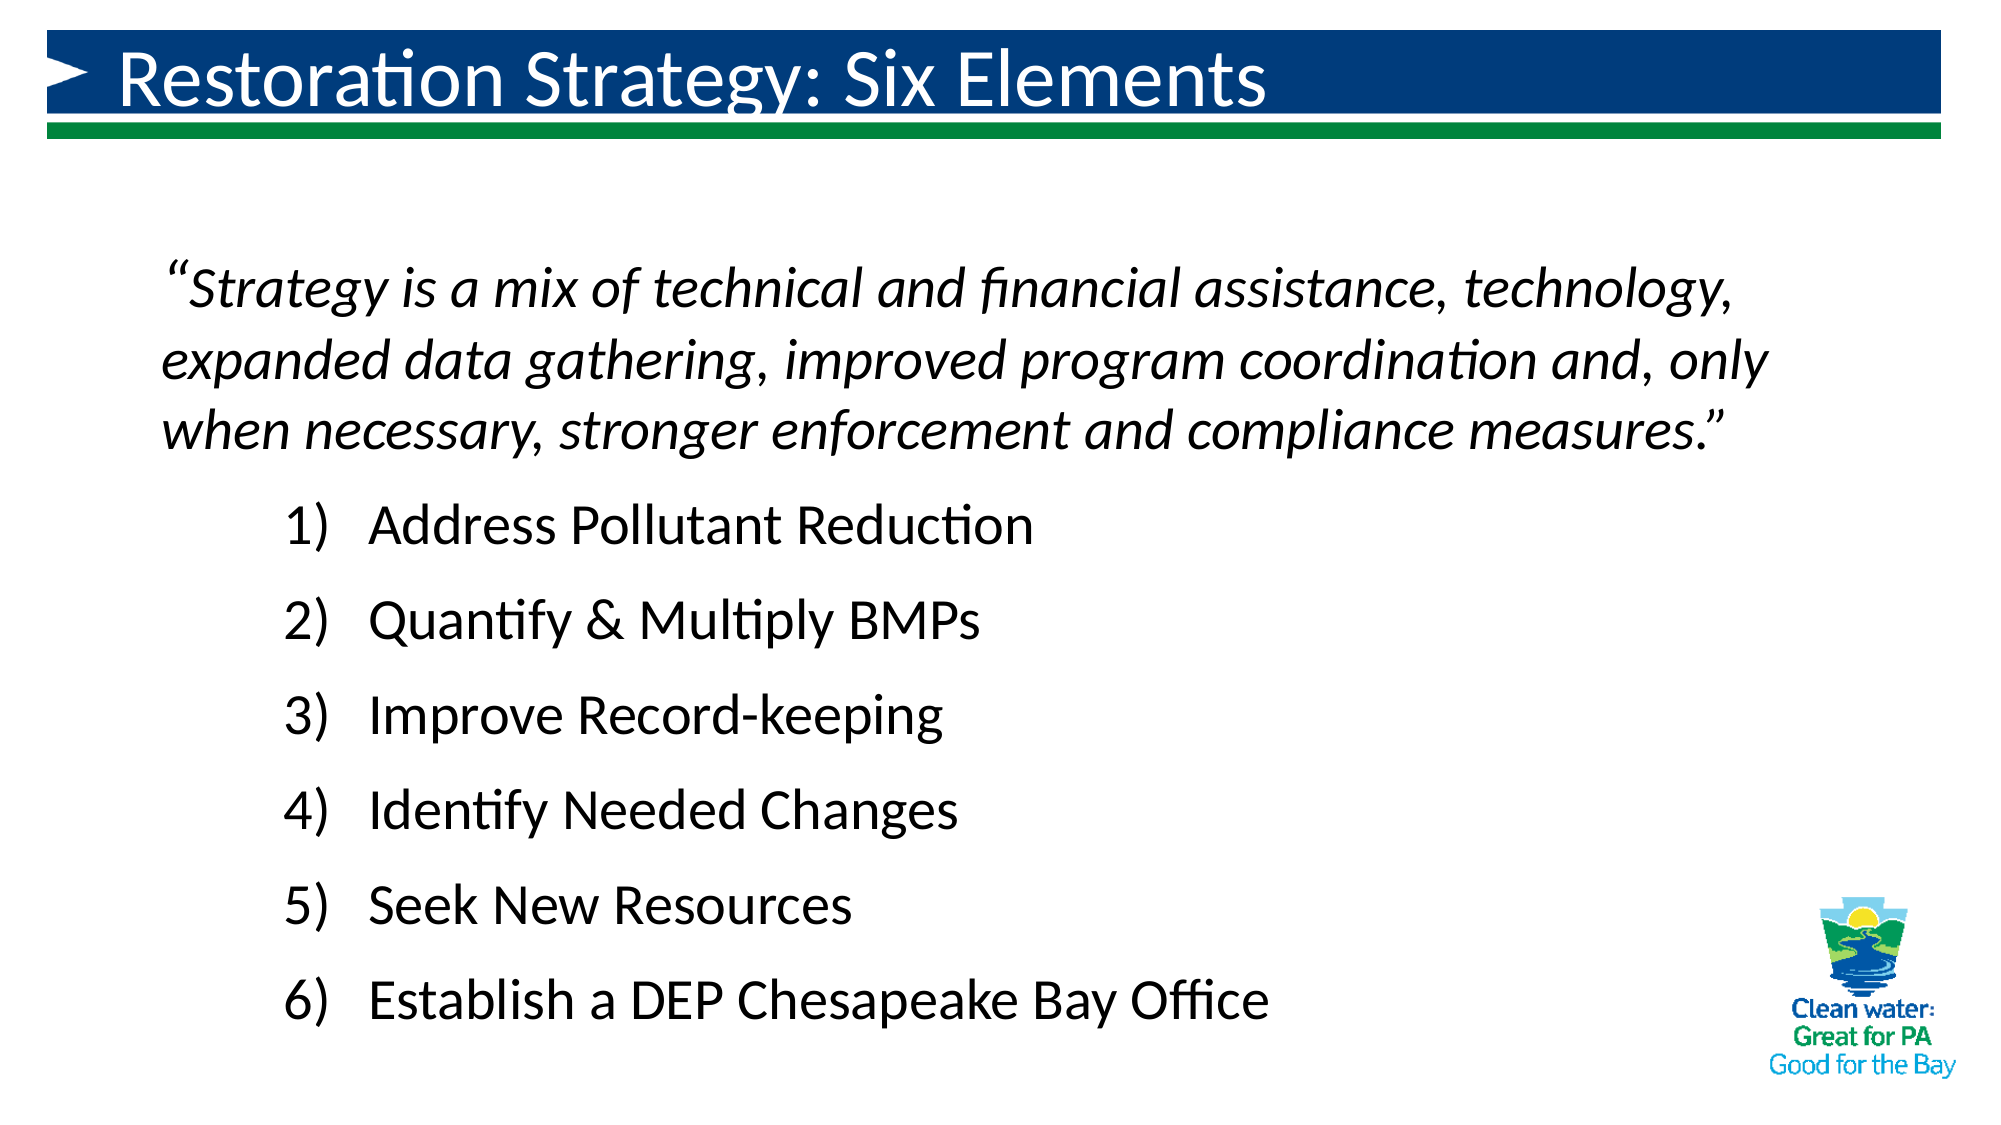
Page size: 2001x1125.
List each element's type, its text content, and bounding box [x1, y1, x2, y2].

slide_number 7 [1412, 1042, 1863, 1103]
text_box “Strategy is a mix of technical and financial assistance, technology, expanded data gathering, improved program coordination and, only when necessary, stronger enforcement and compliance measures.” Address Pollutant Reduction Quantify & Multiply BMPs Improve Record-keeping Identify Needed Changes Seek New Resources Establish a DEP Chesapeake Bay Office [146, 233, 1876, 1039]
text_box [47, 30, 1941, 139]
picture [1765, 894, 1960, 1083]
